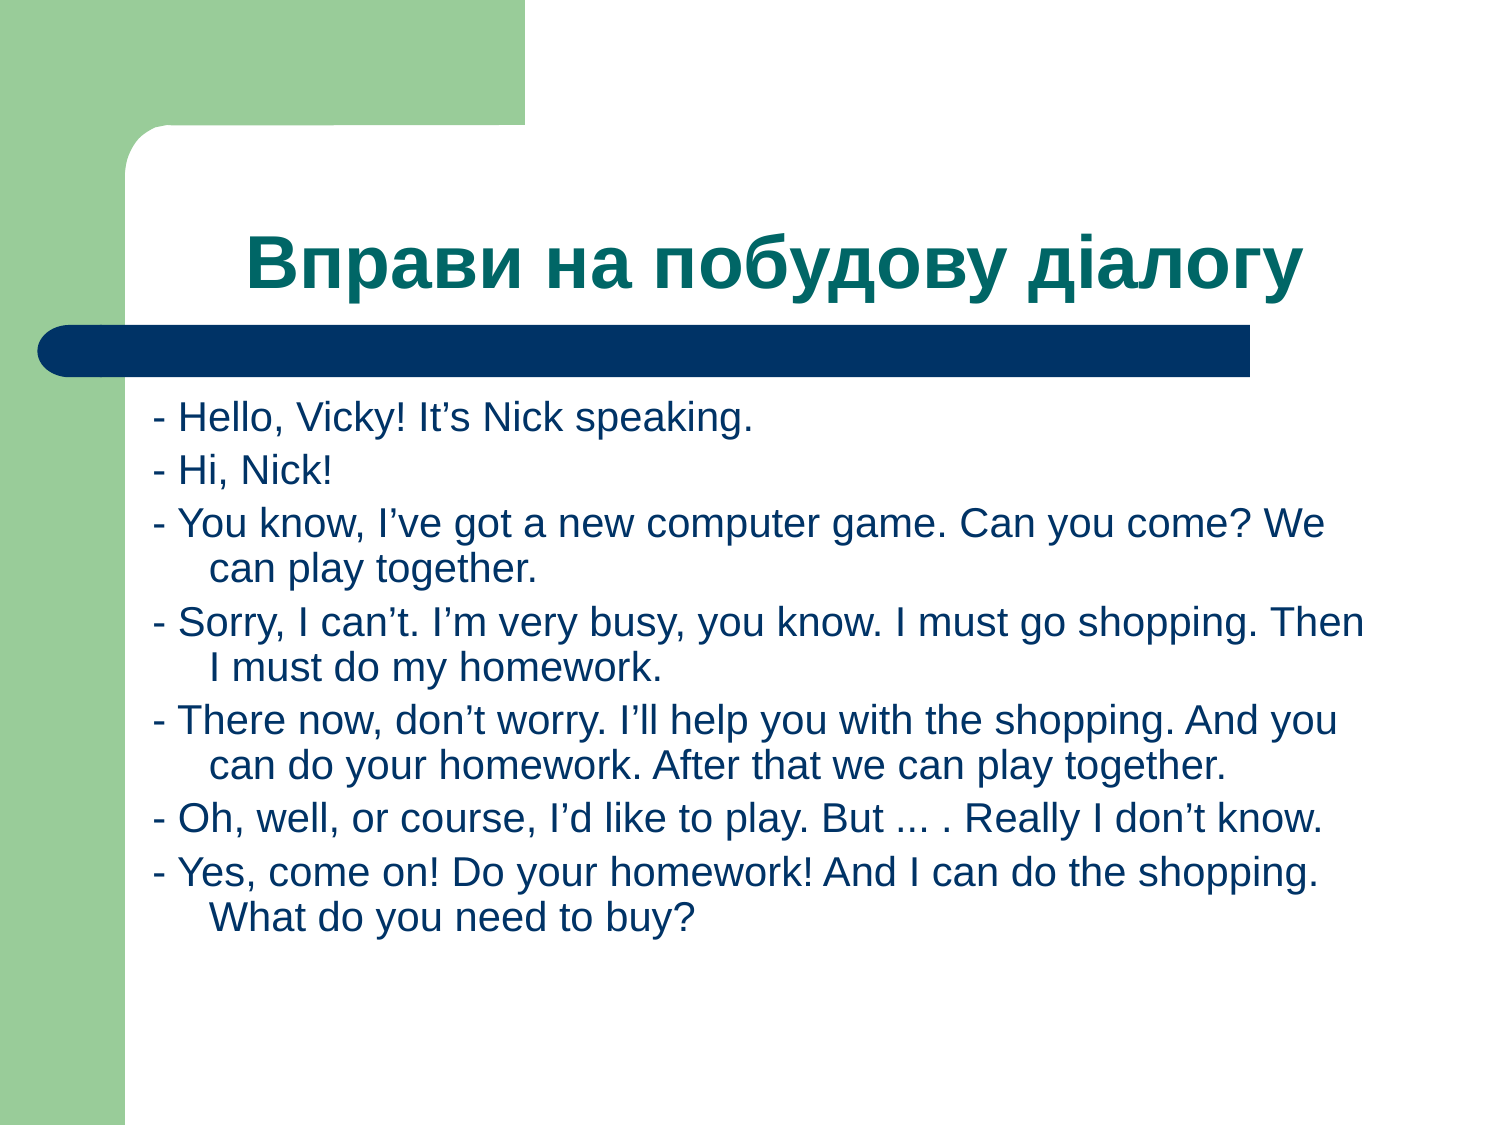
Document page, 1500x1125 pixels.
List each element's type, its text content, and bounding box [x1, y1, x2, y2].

list - Hello, Vicky! It’s Nick speaking. - Hi, Nick! - You know, I’ve got a new computer game. Can you come? We can play together. - Sorry, I can’t. I’m very busy, you know. I must go shopping. Then I must do my homework. - There now, don’t worry. I’ll help you with the shopping. And you can do your homework. After that we can play together. - Oh, well, or course, I’d like to play. But ... . Really I don’t know. - Yes, come on! Do your homework! And I can do the shopping. What do you need to buy? [137, 387, 1400, 999]
title Вправи на побудову діалогу [125, 125, 1425, 313]
